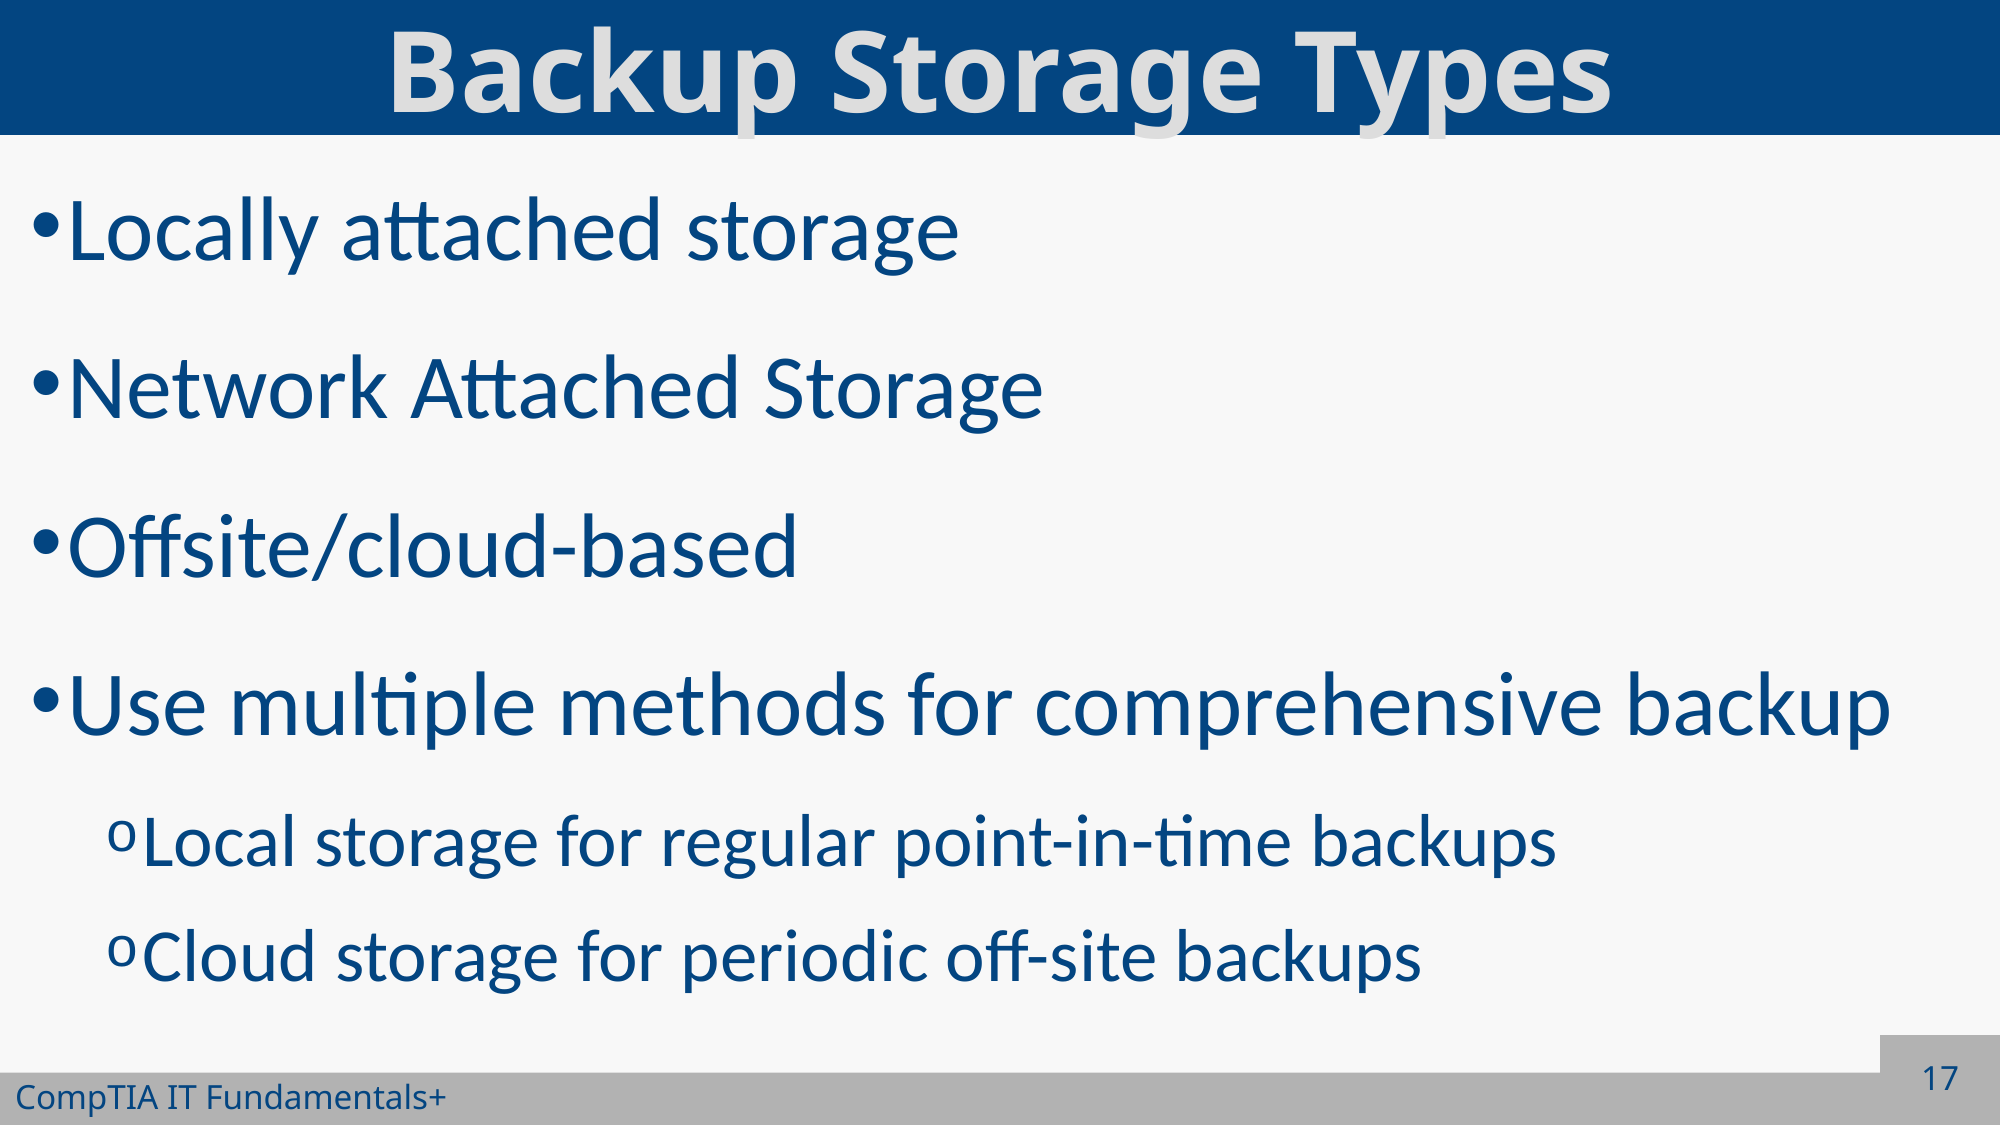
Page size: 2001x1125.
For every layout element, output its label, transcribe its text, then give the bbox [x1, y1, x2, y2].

footer CompTIA IT Fundamentals+ [0, 1072, 1880, 1125]
list Locally attached storage Network Attached Storage Offsite/cloud-based Use multiple methods for comprehensive backup Local storage for regular point-in-time backups Cloud storage for periodic off-site backups [15, 149, 1980, 1065]
title Backup Storage Types [0, 0, 2000, 135]
slide_number 17 [1880, 1035, 2000, 1125]
